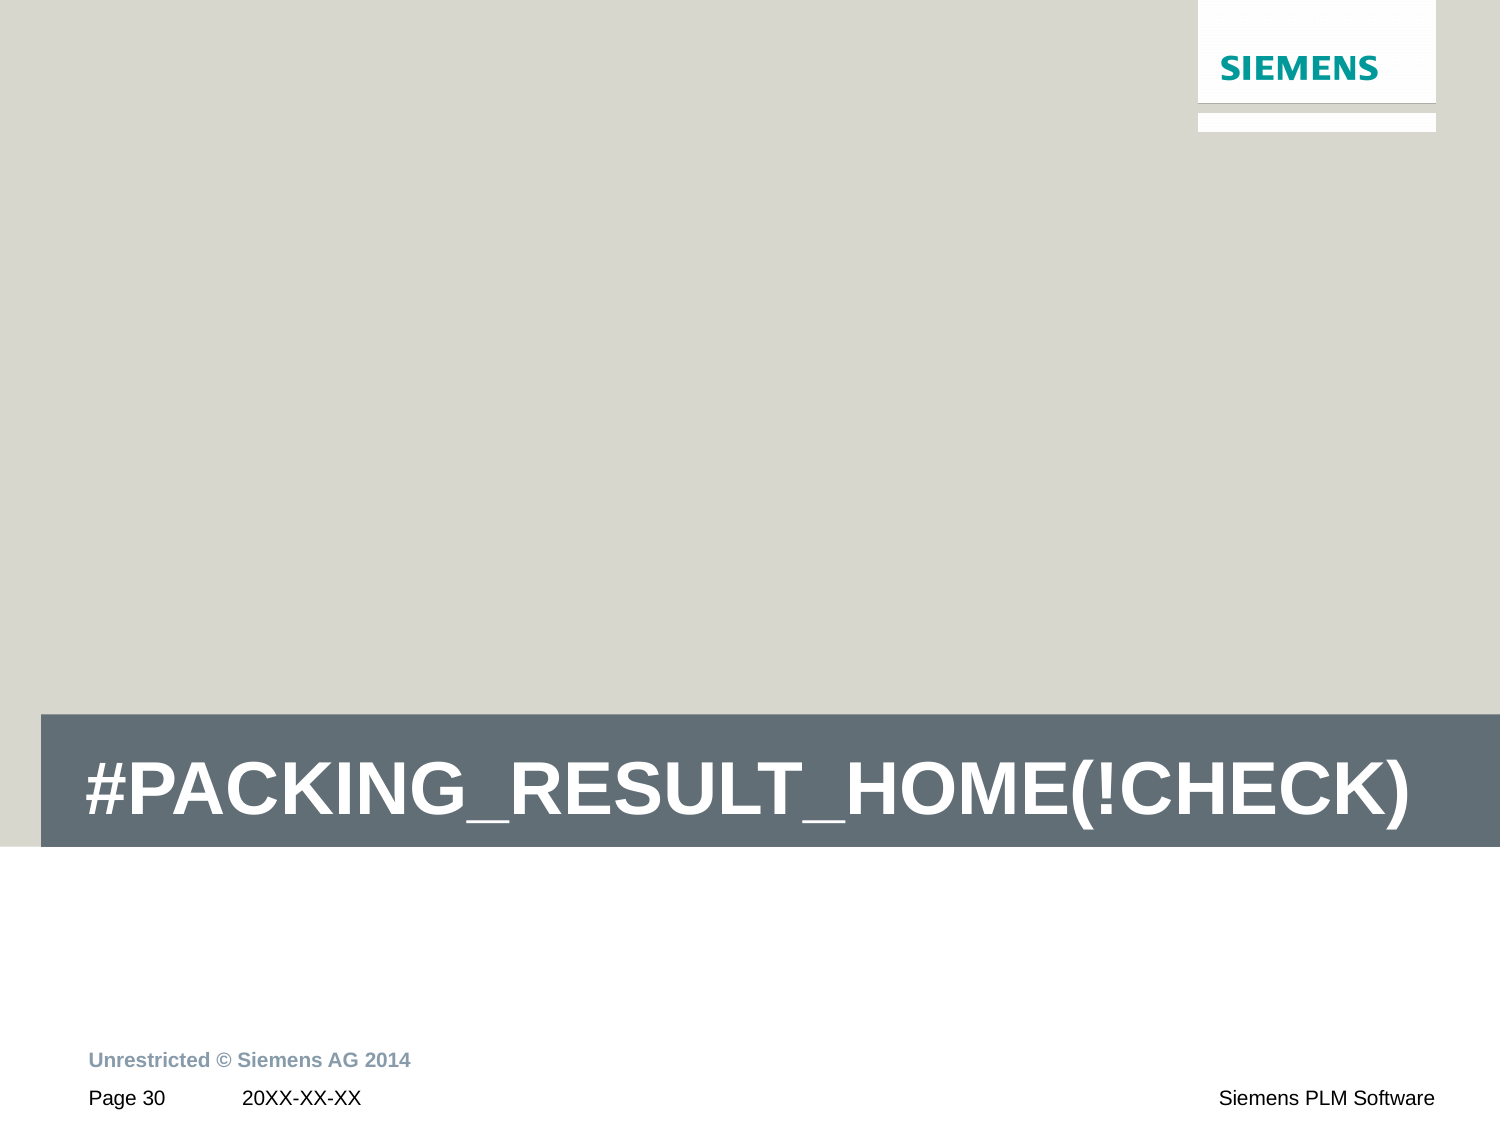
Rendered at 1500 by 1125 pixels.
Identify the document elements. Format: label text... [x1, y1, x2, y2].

picture [1198, 0, 1436, 132]
title #PACKING_RESULT_HOME(!CHECK) [40, 714, 1500, 848]
